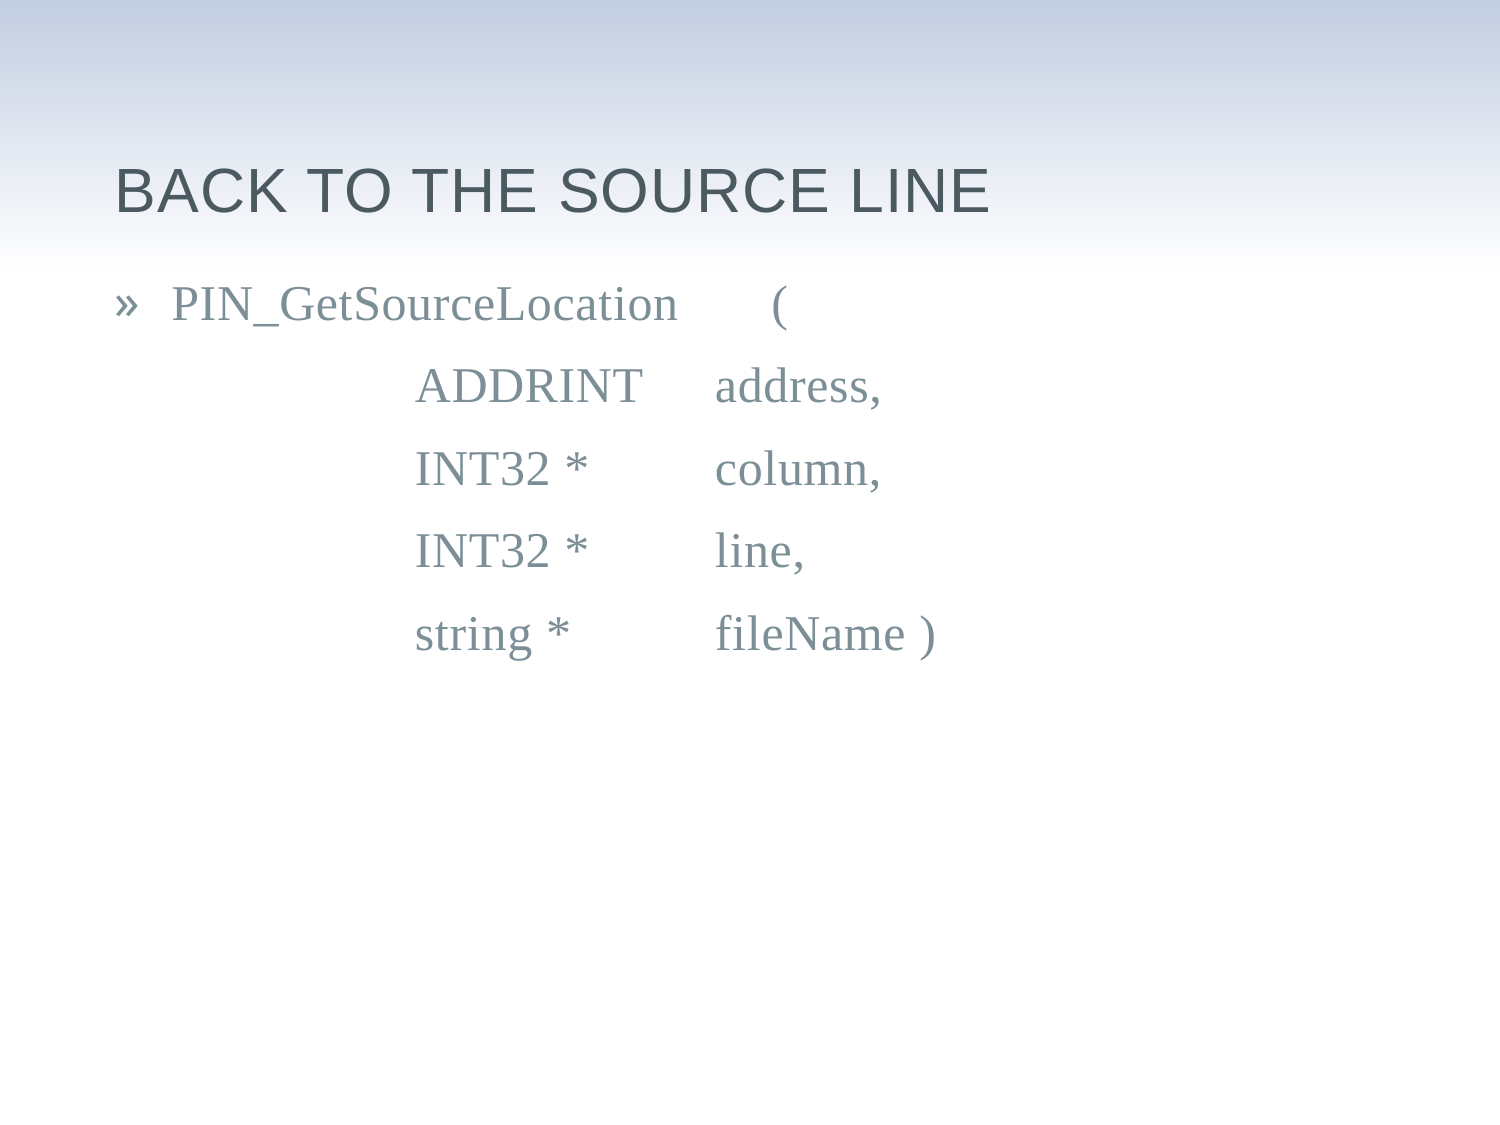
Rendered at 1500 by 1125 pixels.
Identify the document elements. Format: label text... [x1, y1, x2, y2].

title Back to the source line [99, 45, 1400, 233]
list PIN_GetSourceLocation ( ADDRINT address, INT32 * column, INT32 * line, string * fileName ) [99, 262, 1400, 938]
